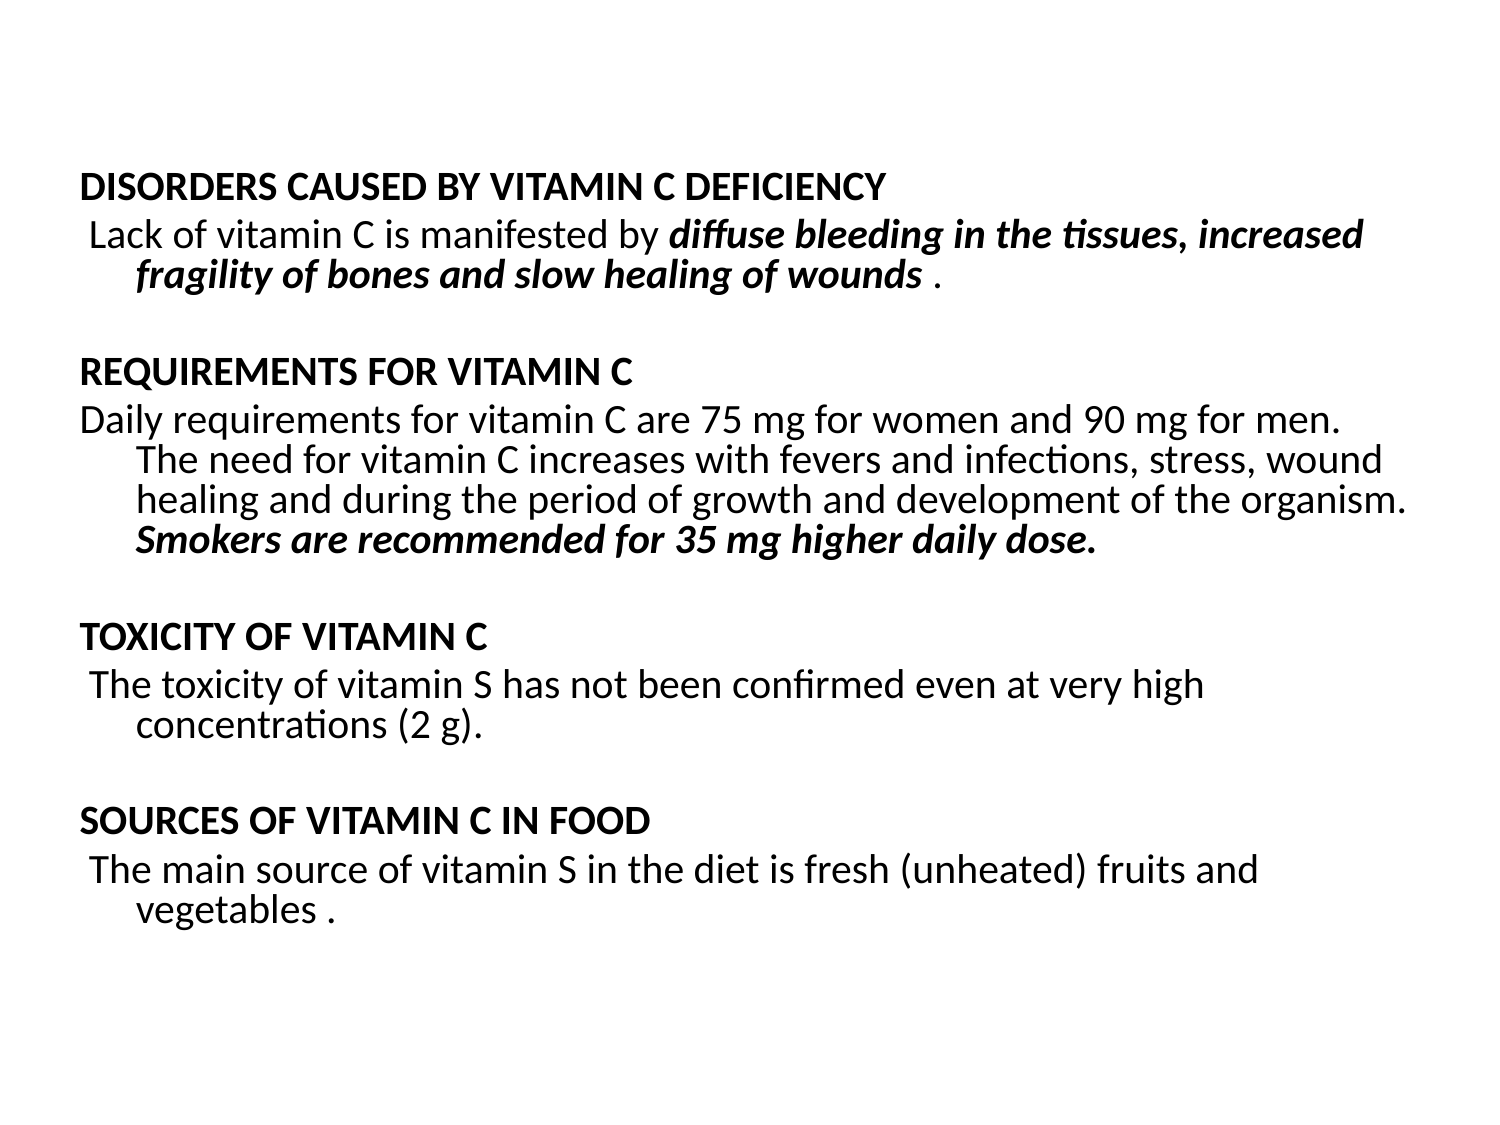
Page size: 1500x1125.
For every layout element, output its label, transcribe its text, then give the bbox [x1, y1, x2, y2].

text_box DISORDERS CAUSED BY VITAMIN C DEFICIENCY Lack of vitamin C is manifested by diffuse bleeding in the tissues, increased fragility of bones and slow healing of wounds . REQUIREMENTS FOR VITAMIN C Daily requirements for vitamin C are 75 mg for women and 90 mg for men. The need for vitamin C increases with fevers and infections, stress, wound healing and during the period of growth and development of the organism. Smokers are recommended for 35 mg higher daily dose. TOXICITY OF VITAMIN C The toxicity of vitamin S has not been confirmed even at very high concentrations (2 g). SOURCES OF VITAMIN C IN FOOD The main source of vitamin S in the diet is fresh (unheated) fruits and vegetables . [64, 160, 1428, 965]
